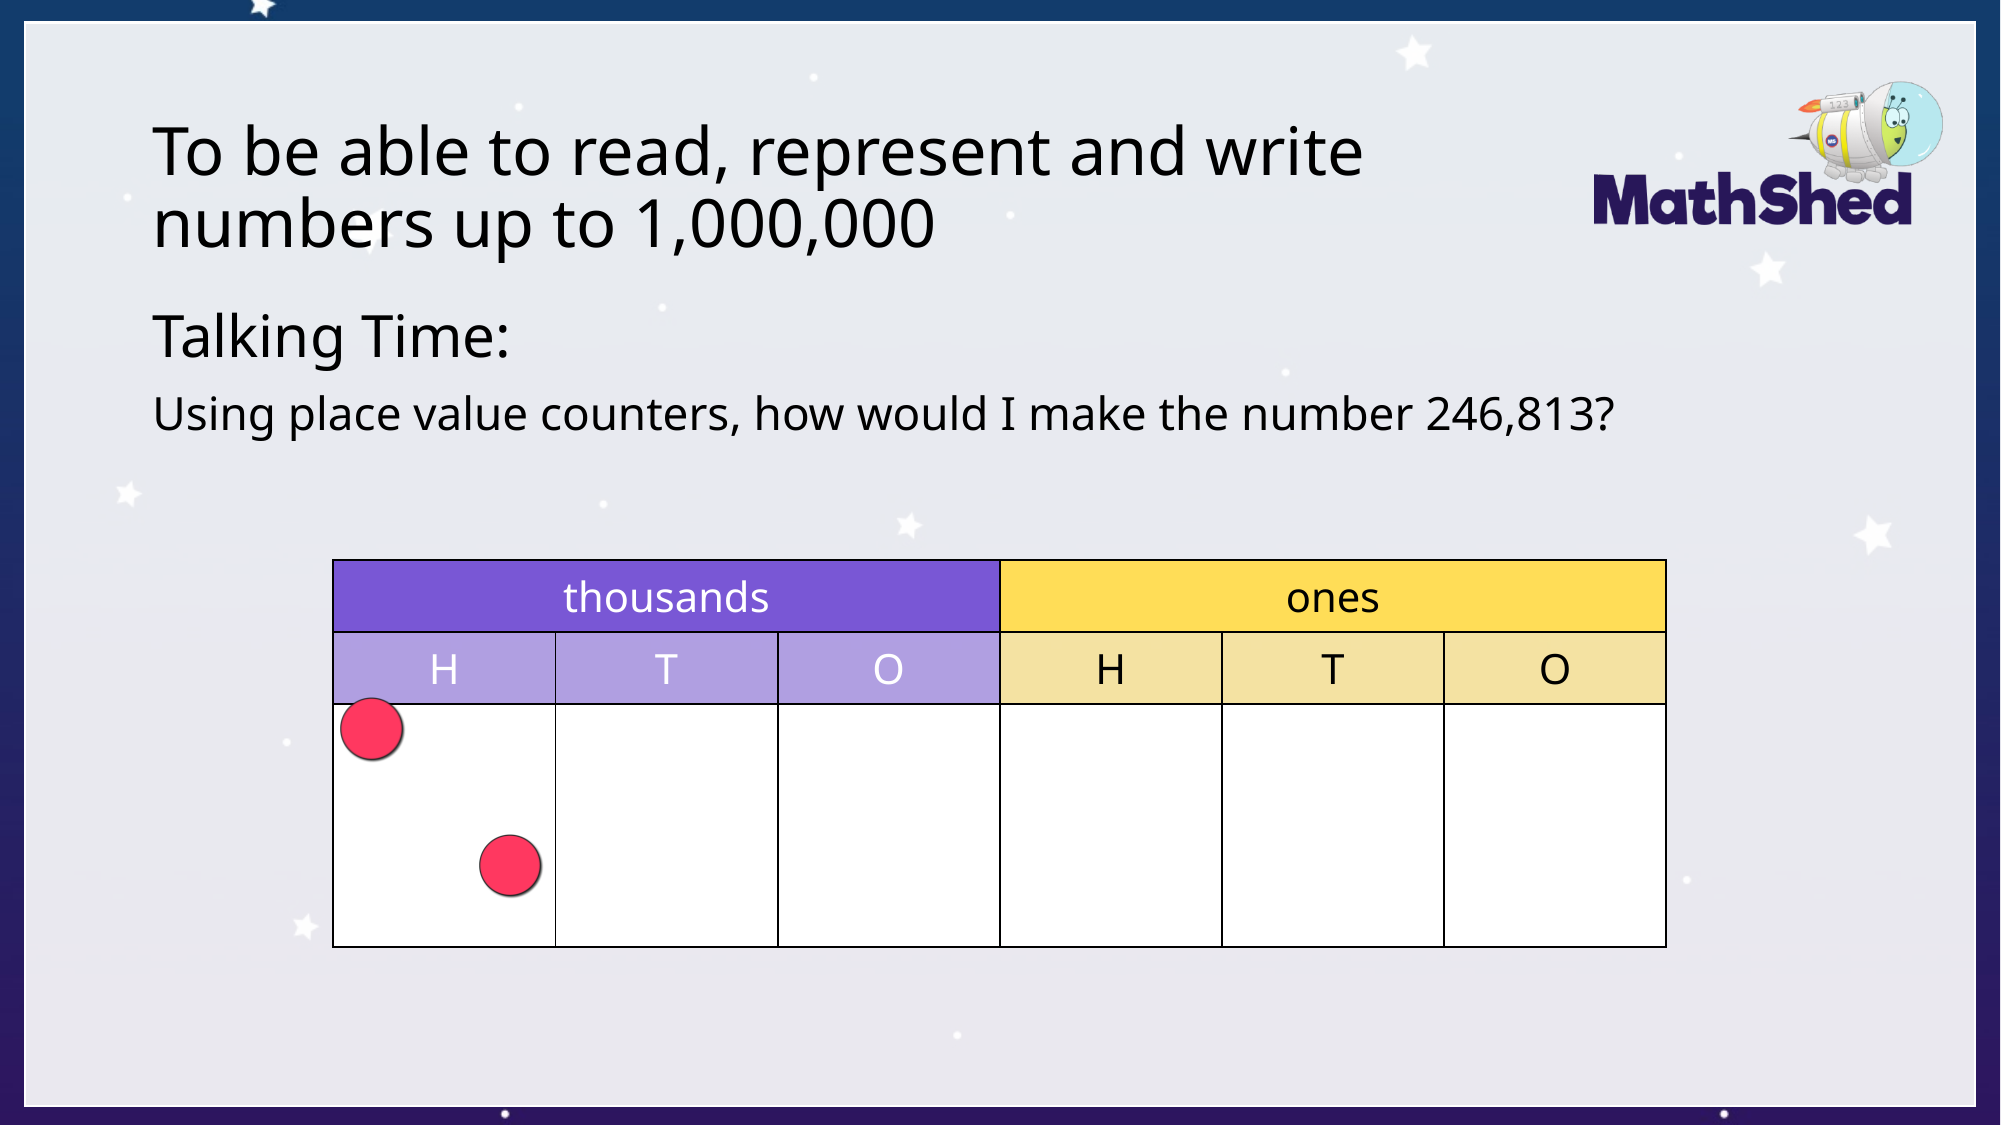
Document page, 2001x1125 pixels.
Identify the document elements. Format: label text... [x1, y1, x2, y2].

table_cell [556, 705, 777, 946]
table_cell [779, 705, 999, 946]
list Talking Time: Using place value counters, how would I make the number 246,813? [137, 299, 1863, 1014]
table_header thousands [334, 561, 999, 631]
table_cell [334, 705, 555, 946]
table_cell [1445, 705, 1665, 946]
picture [0, 0, 2001, 1125]
table_cell H [1001, 633, 1221, 703]
table_cell H [334, 633, 555, 703]
table_cell O [1445, 633, 1665, 703]
table_cell T [556, 633, 777, 703]
table_cell O [779, 633, 999, 703]
title To be able to read, represent and write numbers up to 1,000,000 [137, 81, 1578, 299]
table_cell T [1223, 633, 1443, 703]
table_header ones [1001, 561, 1665, 631]
table_cell [1001, 705, 1221, 946]
table_cell [1223, 705, 1443, 946]
